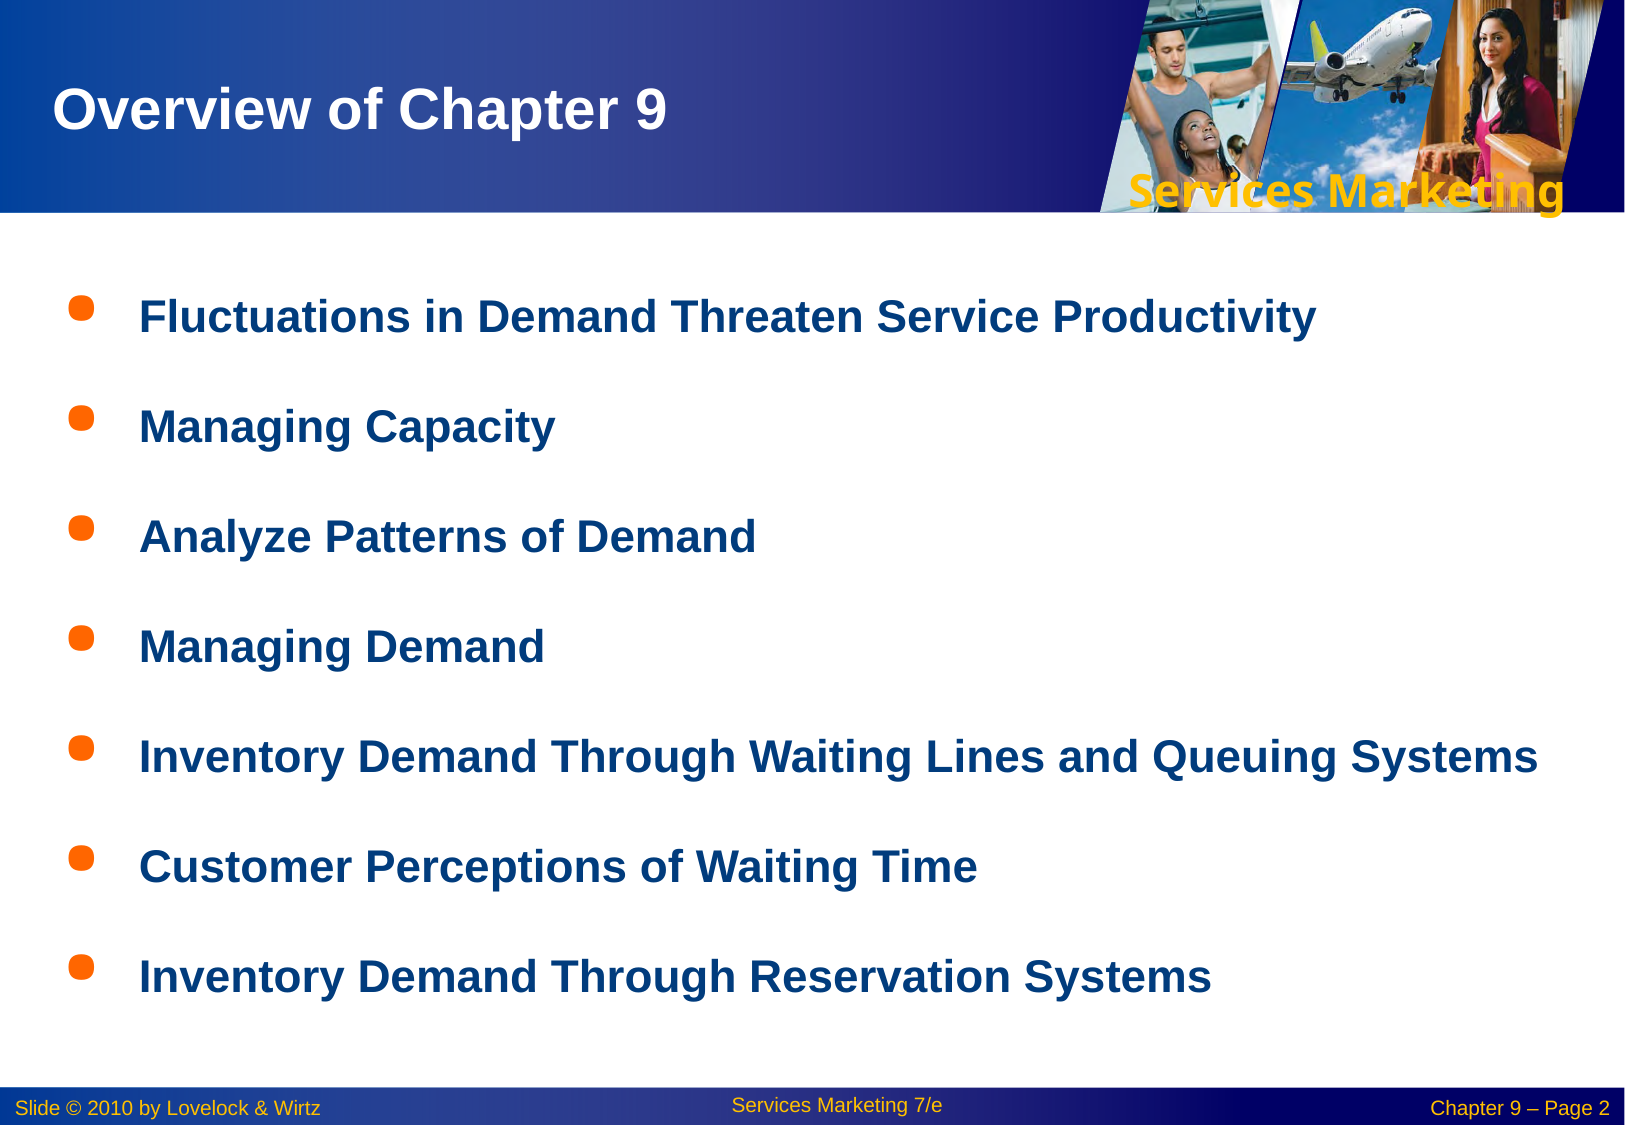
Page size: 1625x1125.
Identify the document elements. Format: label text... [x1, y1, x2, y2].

list Fluctuations in Demand Threaten Service Productivity Managing Capacity Analyze Patterns of Demand Managing Demand Inventory Demand Through Waiting Lines and Queuing Systems Customer Perceptions of Waiting Time Inventory Demand Through Reservation Systems [49, 224, 1588, 1013]
picture [1100, 0, 1604, 213]
picture [1162, 186, 1172, 192]
picture [1546, 187, 1556, 202]
title Overview of Chapter 9 [36, 37, 1088, 176]
